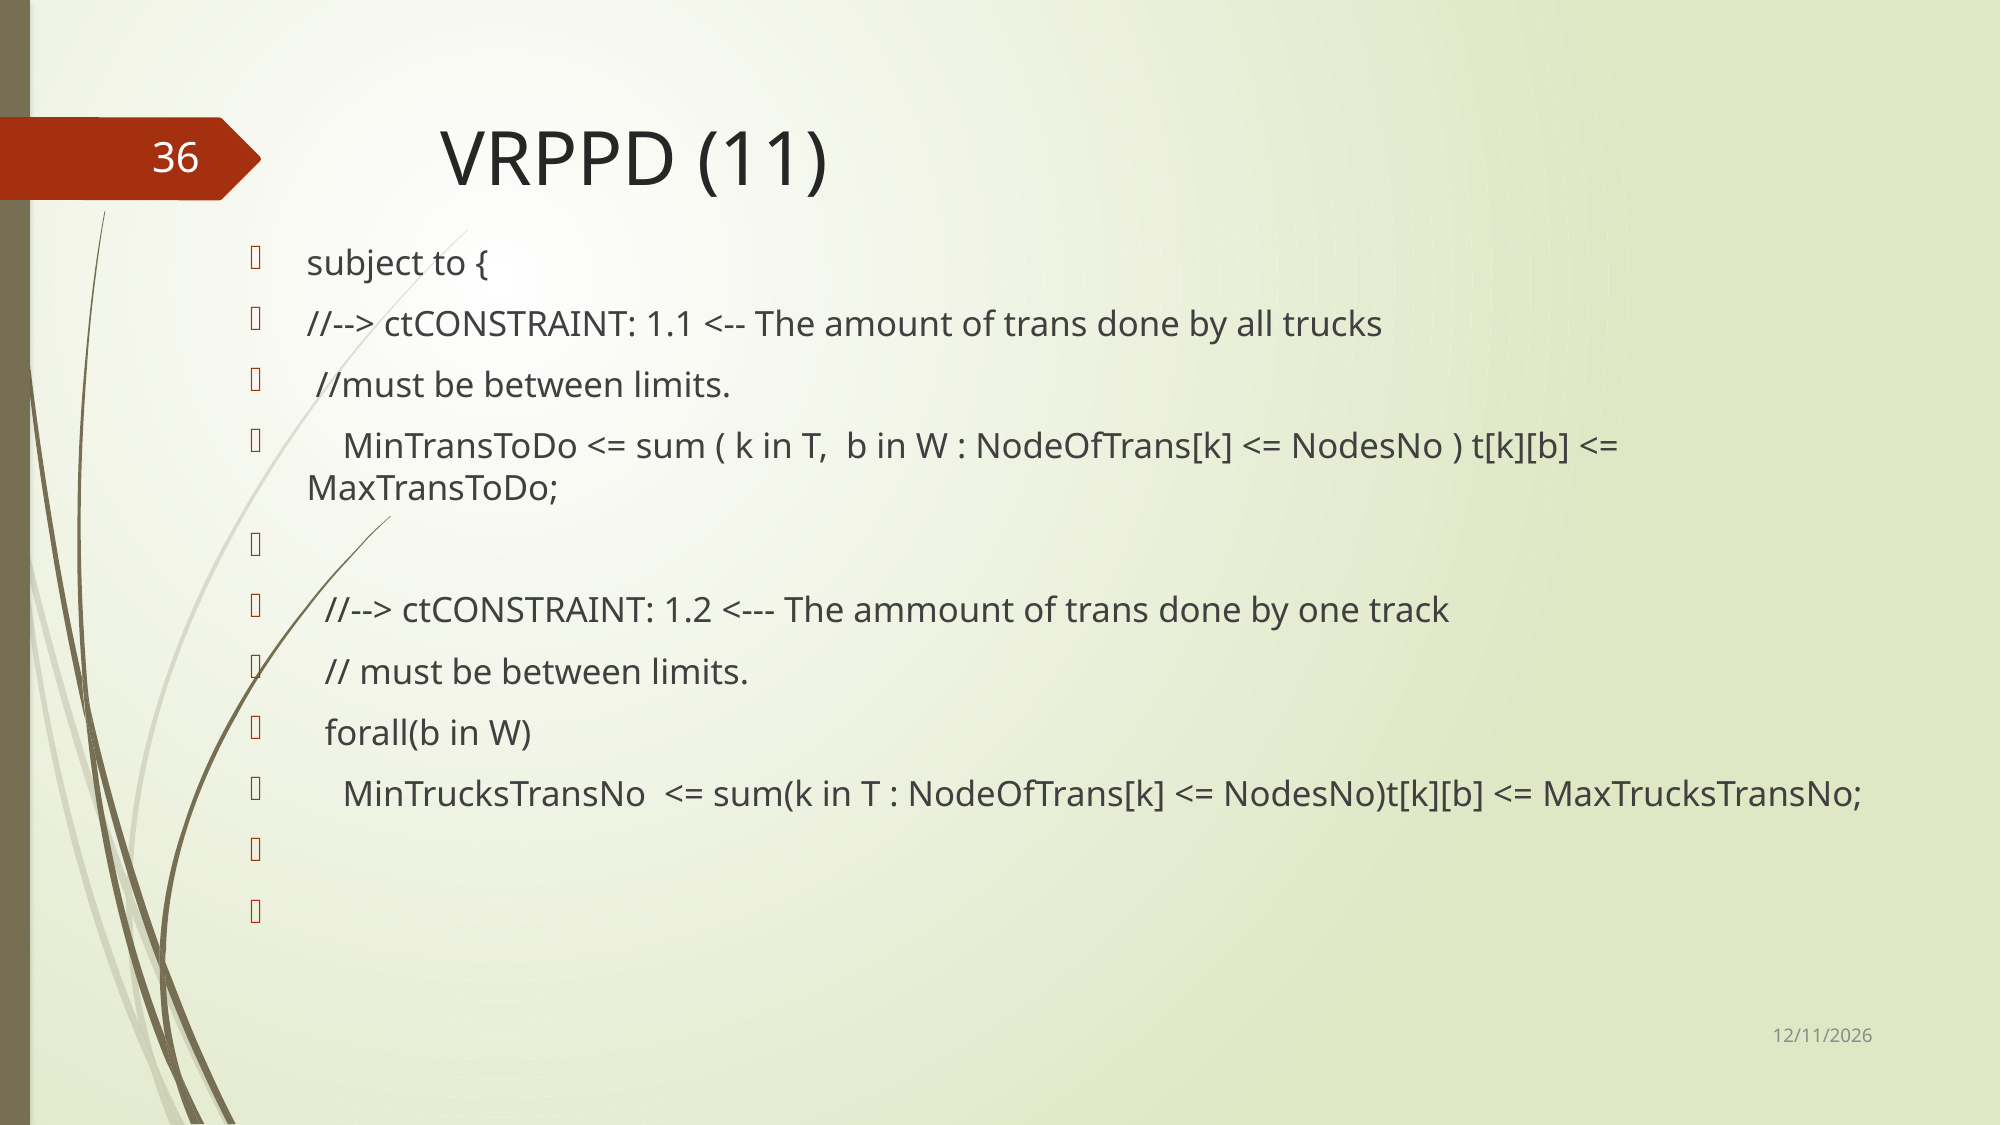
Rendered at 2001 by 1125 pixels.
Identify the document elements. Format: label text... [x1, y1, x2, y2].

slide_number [1699, 1005, 1888, 1067]
title VRPPD (11) [425, 102, 1888, 218]
slide_number 36 [87, 129, 216, 190]
list subject to { //--> ctCONSTRAINT: 1.1 <-- The amount of trans done by all trucks //must be between limits. MinTransToDo <= sum ( k in T, b in W : NodeOfTrans[k] <= NodesNo ) t[k][b] <= MaxTransToDo; //--> ctCONSTRAINT: 1.2 <--- The ammount of trans done by one track // must be between limits. forall(b in W) MinTrucksTransNo <= sum(k in T : NodeOfTrans[k] <= NodesNo)t[k][b] <= MaxTrucksTransNo; [235, 232, 1888, 970]
